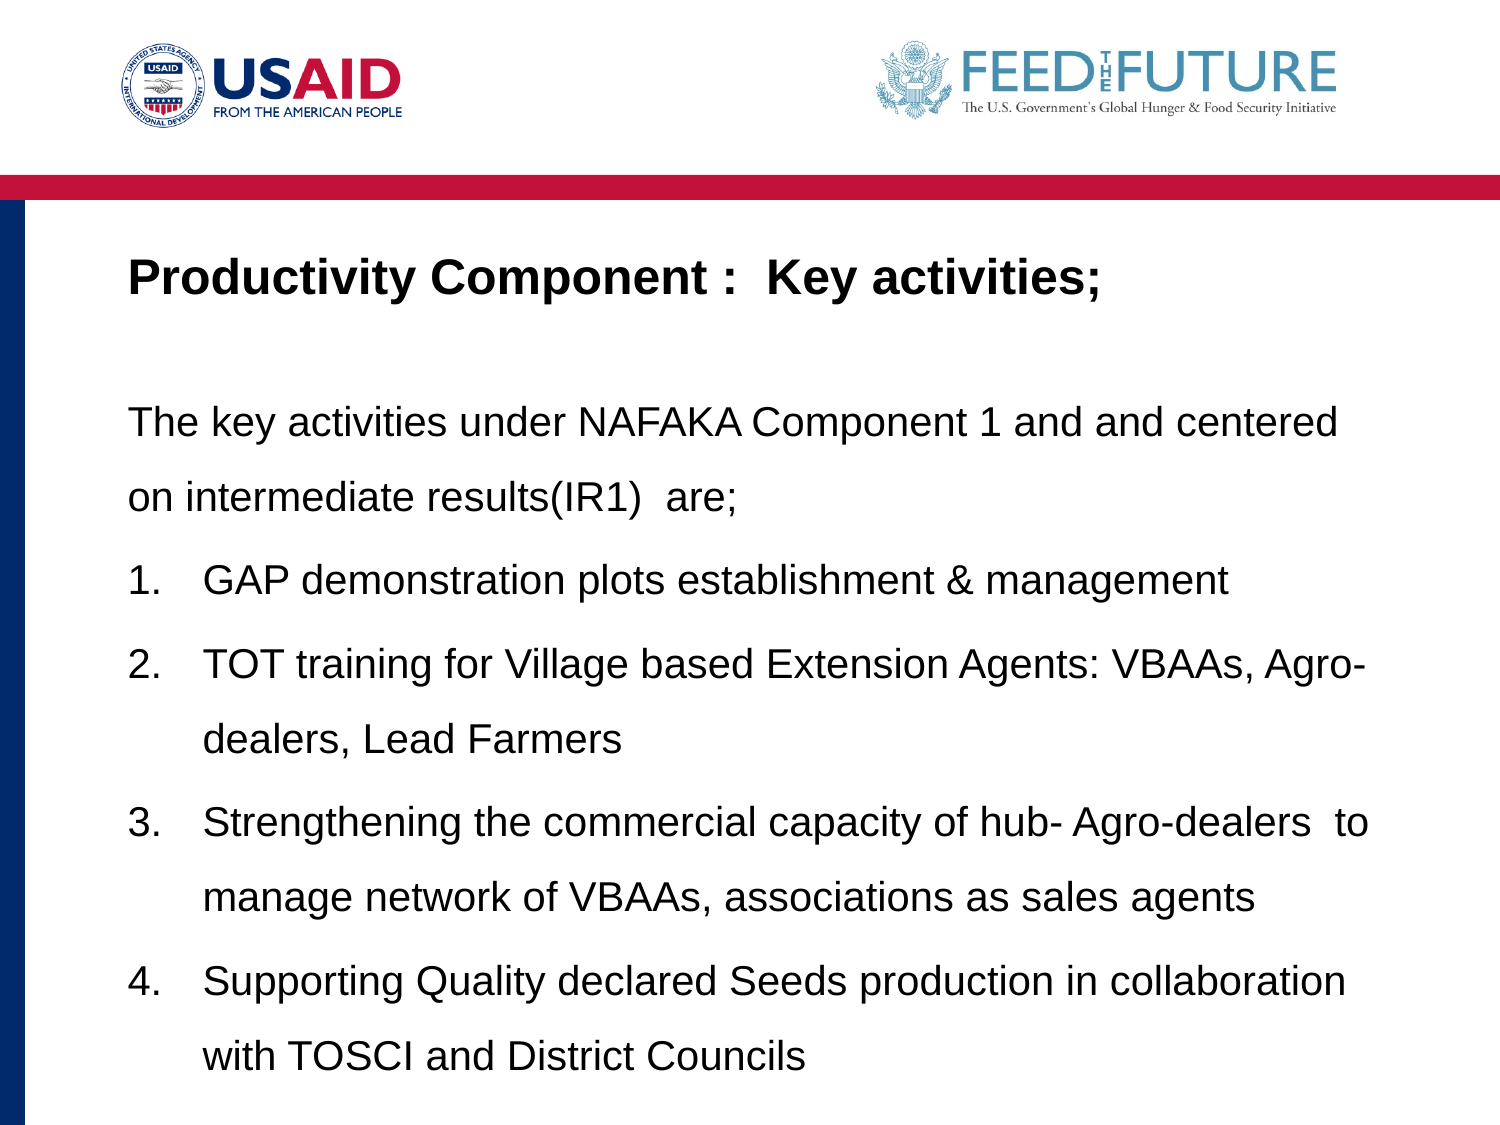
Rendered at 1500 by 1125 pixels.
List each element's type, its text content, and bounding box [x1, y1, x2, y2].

list The key activities under NAFAKA Component 1 and and centered on intermediate results(IR1) are; GAP demonstration plots establishment & management TOT training for Village based Extension Agents: VBAAs, Agro-dealers, Lead Farmers Strengthening the commercial capacity of hub- Agro-dealers to manage network of VBAAs, associations as sales agents Supporting Quality declared Seeds production in collaboration with TOSCI and District Councils [112, 362, 1388, 1088]
title Productivity Component : Key activities; [112, 237, 1388, 338]
picture [837, 11, 1378, 152]
picture [80, 17, 442, 158]
